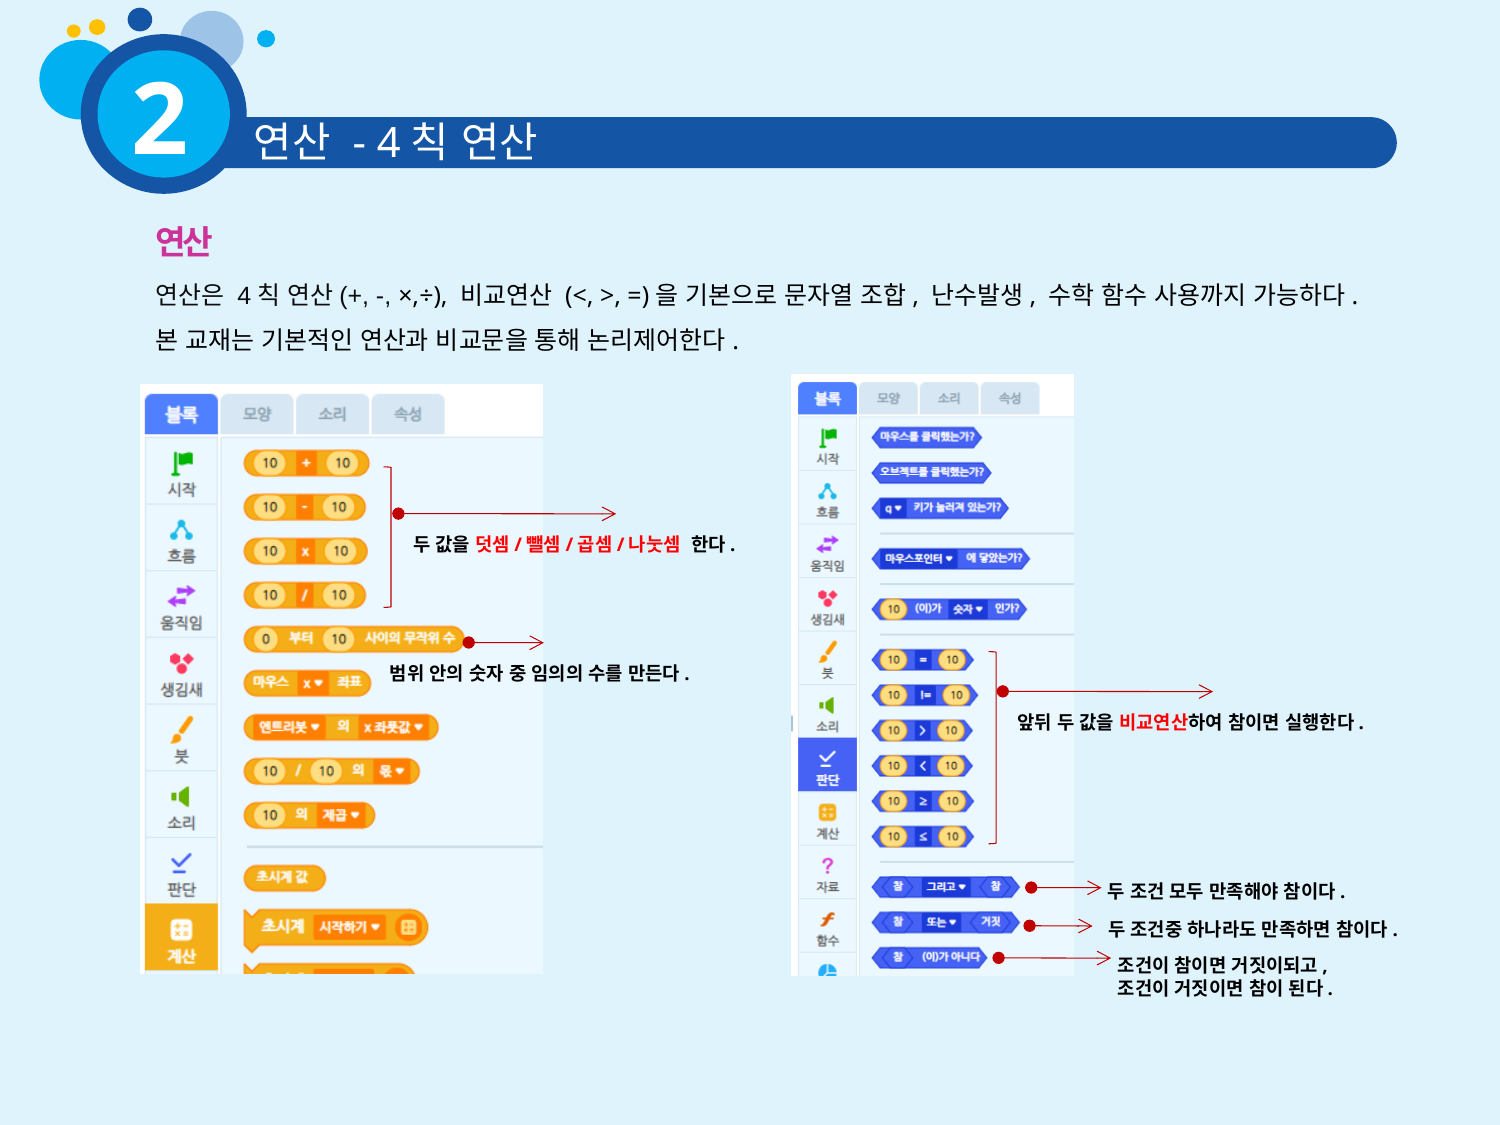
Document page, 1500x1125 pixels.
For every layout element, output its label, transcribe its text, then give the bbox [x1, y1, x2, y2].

picture [791, 374, 1074, 976]
text_box 두 값을 덧셈/뺄셈/곱셈/나눗셈 한다. [543, 525, 750, 563]
text_box 연산 - 4칙 연산 [238, 99, 1500, 188]
text_box 앞뒤 두 값을 비교연산하여 참이면 실행한다. [1074, 703, 1456, 741]
picture [140, 384, 543, 974]
text_box 범위 안의 숫자 중 임의의 수를 만든다. [543, 654, 762, 692]
text_box 2 [117, 46, 271, 182]
text_box 두 조건 모두 만족해야 참이다. [1092, 872, 1477, 910]
text_box 연산은 4칙 연산(+, -, ×,÷), 비교연산 (<, >, =)을 기본으로 문자열 조합, 난수발생, 수학 함수 사용까지 가능하다. 본 교재는 기본적인 연산과 비교문을 통해 논리제어한다. [140, 257, 1442, 362]
text_box 조건이 참이면 거짓이되고, 조건이 거짓이면 참이 된다. [1102, 946, 1408, 1007]
text_box 두 조건중 하나라도 만족하면 참이다. [1093, 910, 1489, 948]
text_box 연산 [140, 193, 352, 269]
